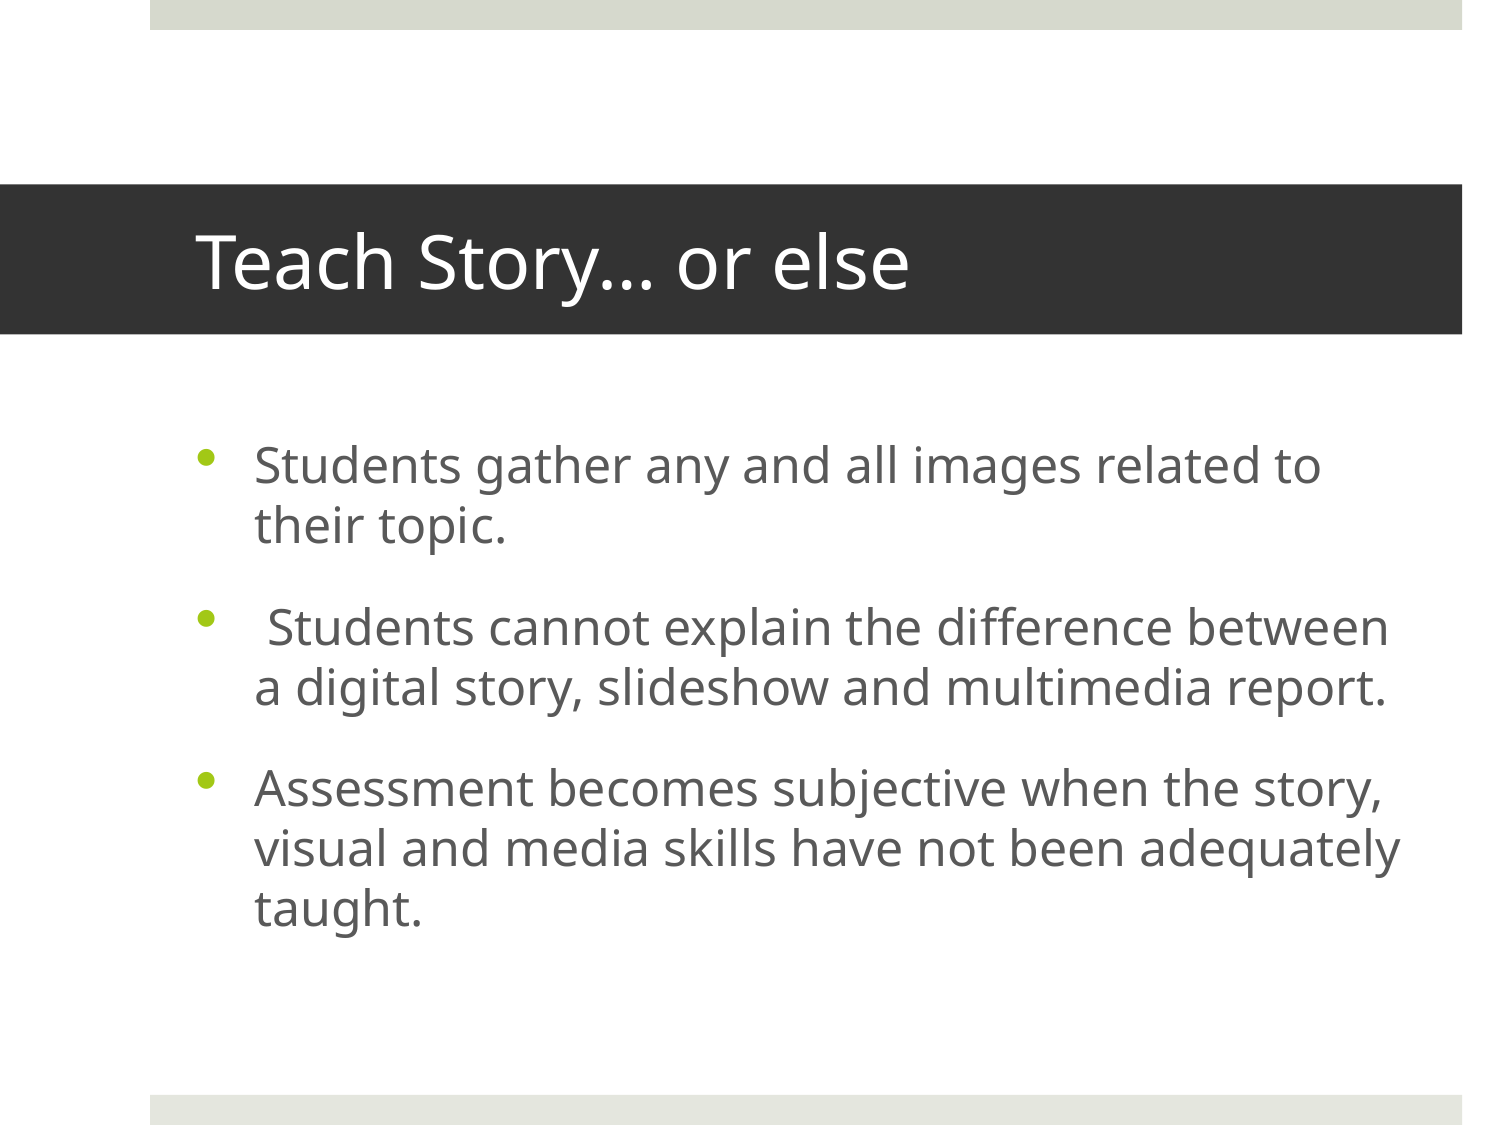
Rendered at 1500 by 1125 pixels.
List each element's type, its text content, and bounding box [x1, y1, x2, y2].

title Teach Story… or else [0, 184, 1463, 335]
list Students gather any and all images related to their topic. Students cannot explain the difference between a digital story, slideshow and multimedia report. Assessment becomes subjective when the story, visual and media skills have not been adequately taught. [182, 425, 1432, 1028]
